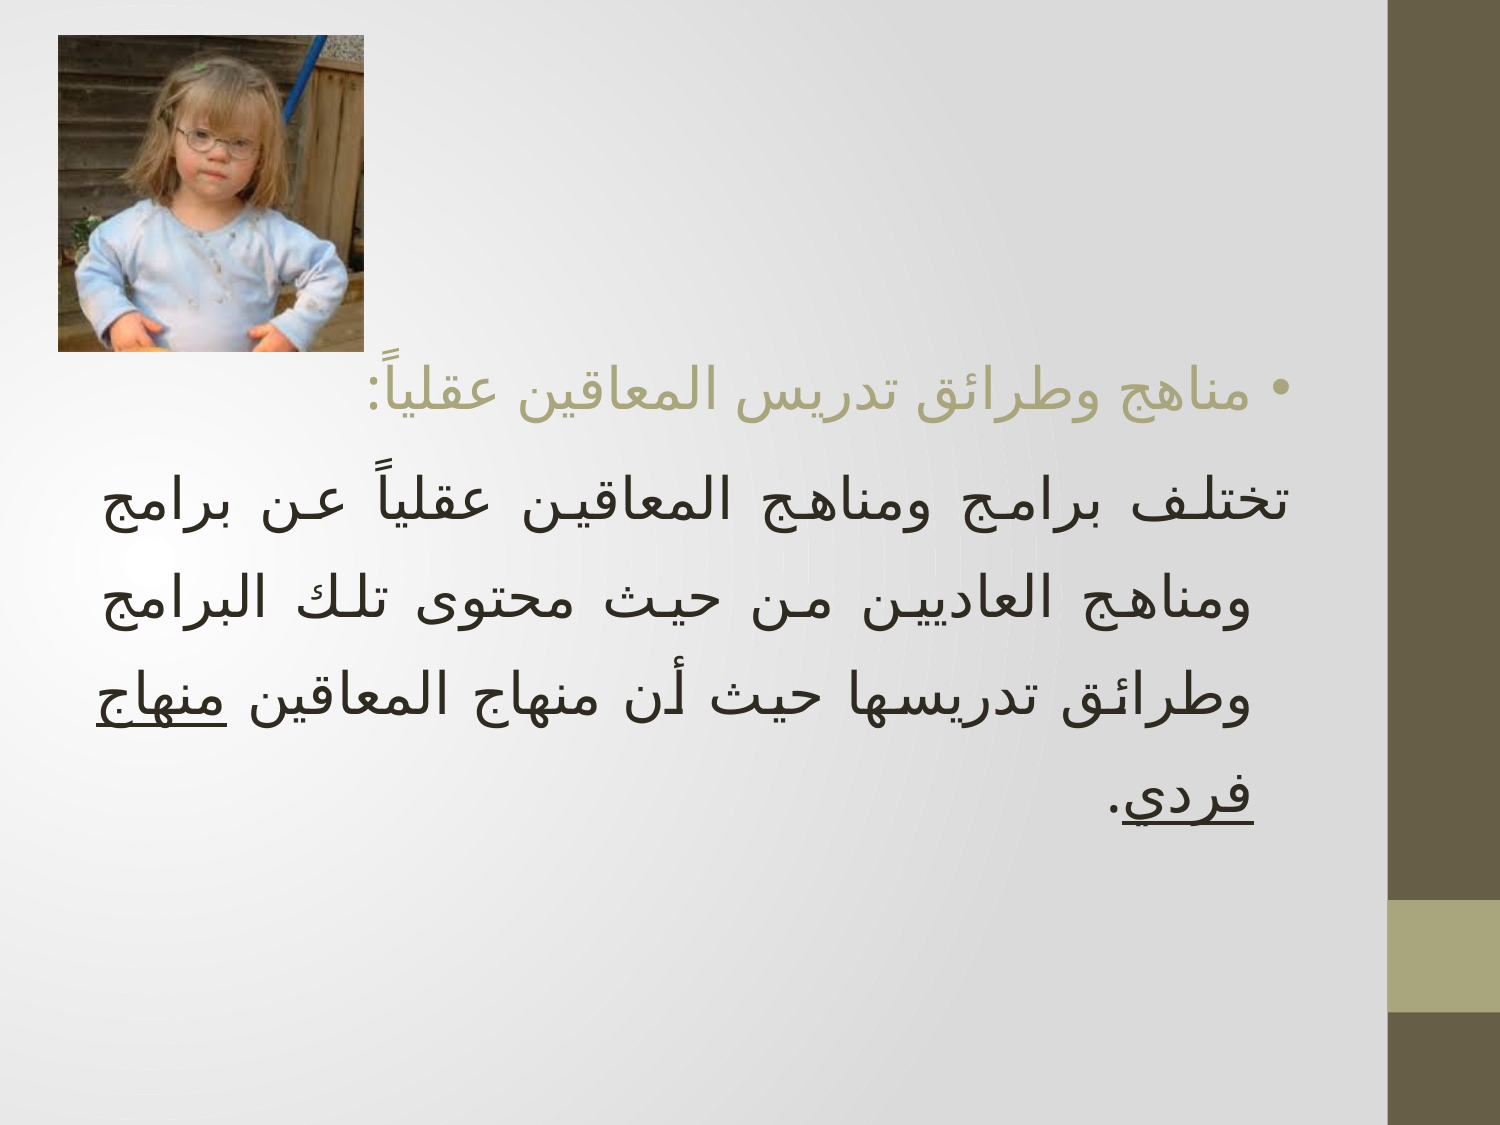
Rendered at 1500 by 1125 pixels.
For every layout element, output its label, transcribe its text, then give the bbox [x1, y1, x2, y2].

list مناهج وطرائق تدريس المعاقين عقلياً: تختلف برامج ومناهج المعاقين عقلياً عن برامج ومناهج العاديين من حيث محتوى تلك البرامج وطرائق تدريسها حيث أن منهاج المعاقين منهاج فردي. [75, 262, 1325, 1050]
picture [58, 34, 364, 352]
